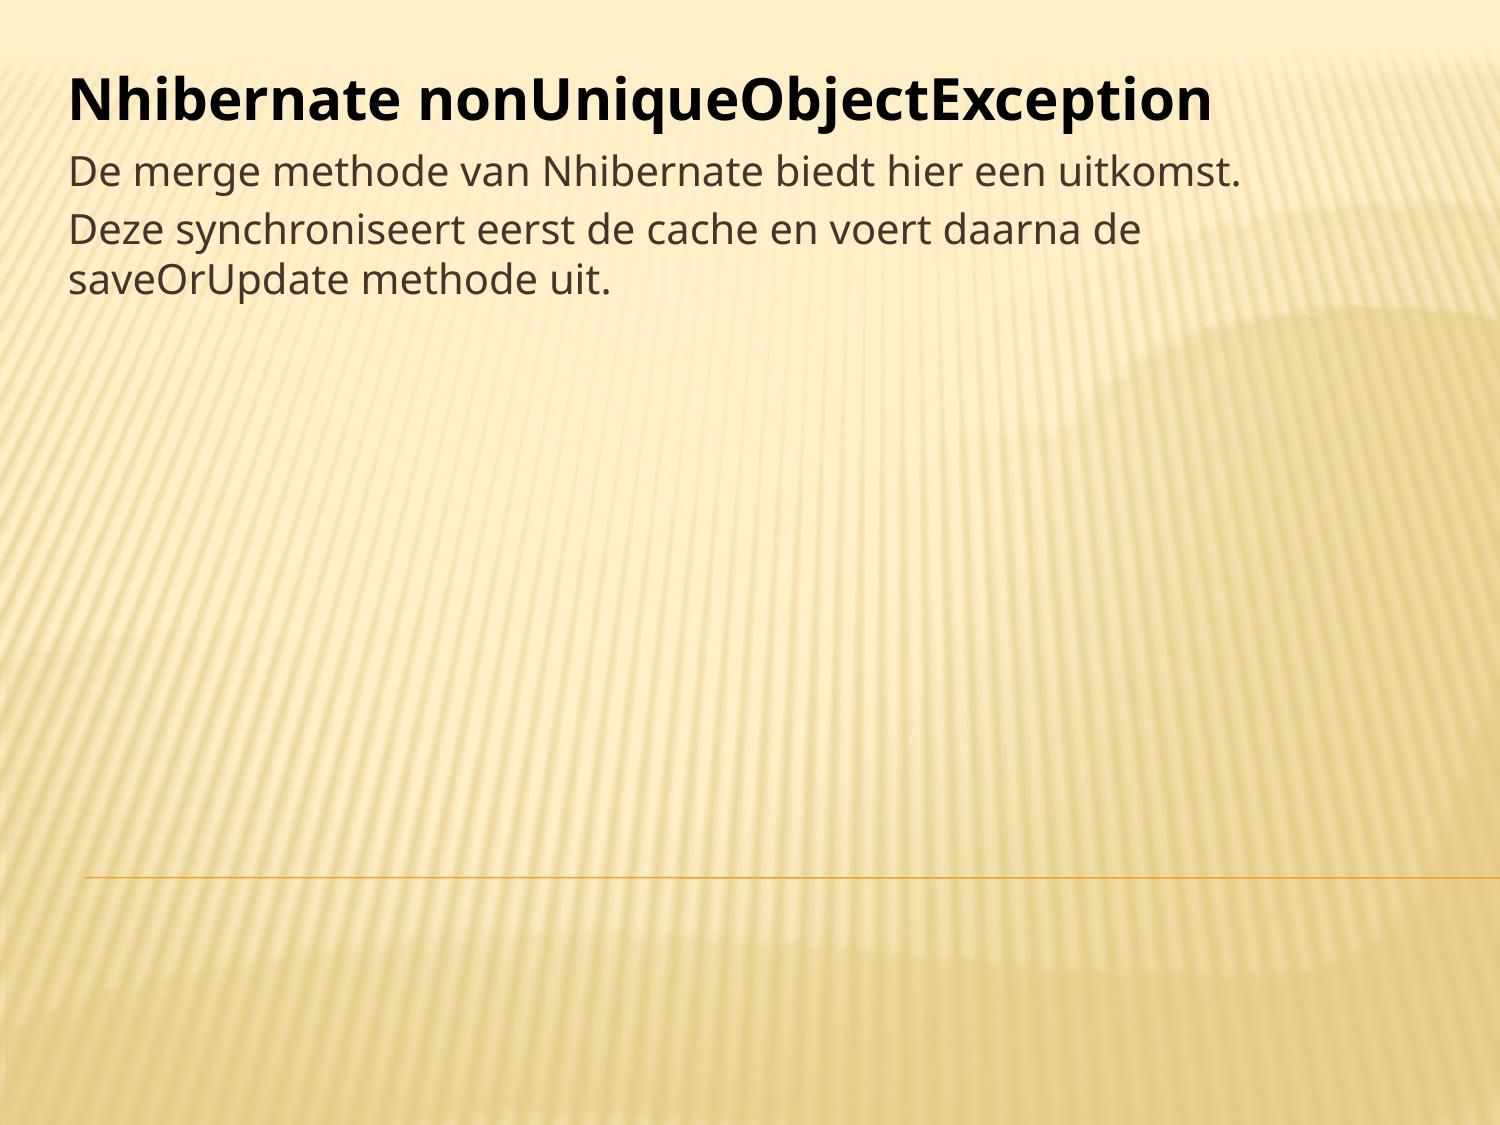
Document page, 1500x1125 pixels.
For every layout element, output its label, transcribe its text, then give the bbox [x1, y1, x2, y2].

subtitle De merge methode van Nhibernate biedt hier een uitkomst. Deze synchroniseert eerst de cache en voert daarna de saveOrUpdate methode uit. [53, 140, 1441, 740]
text_box Nhibernate nonUniqueObjectException [53, 54, 1447, 140]
